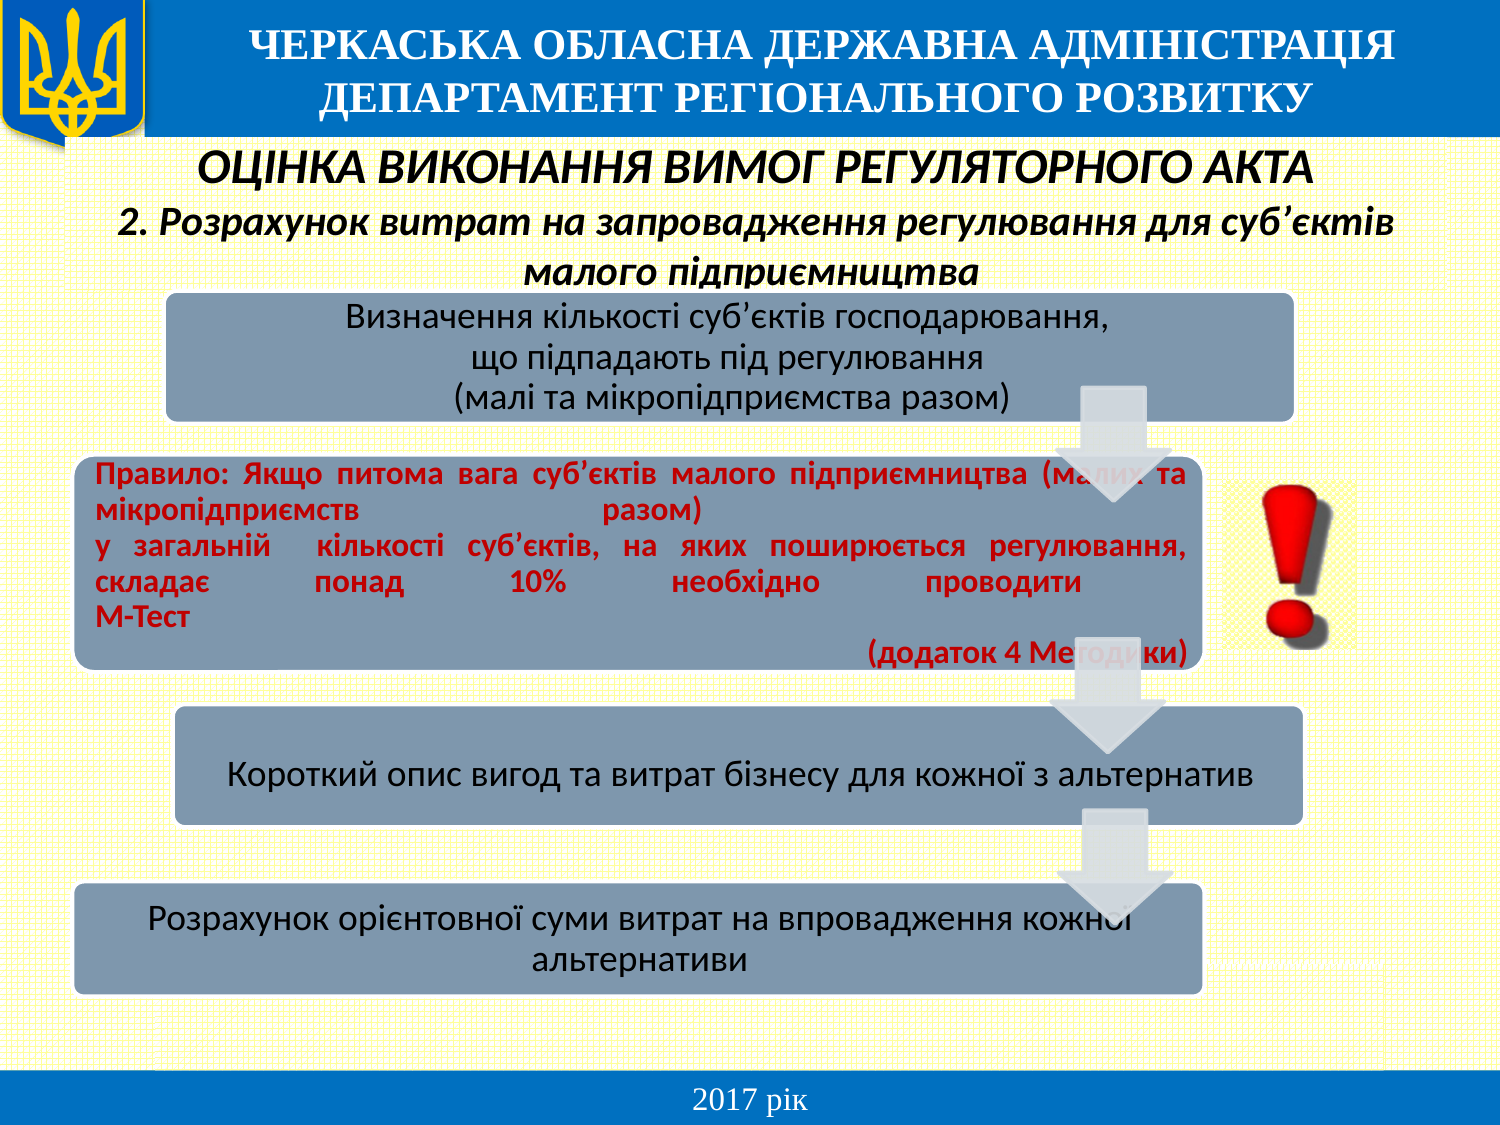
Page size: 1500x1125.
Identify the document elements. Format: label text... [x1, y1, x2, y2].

picture [1222, 479, 1356, 651]
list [41, 266, 1457, 1059]
title ЧЕРКАСЬКА ОБЛАСНА ДЕРЖАВНА АДМІНІСТРАЦІЯ ДЕПАРТАМЕНТ РЕГІОНАЛЬНОГО РОЗВИТКУ [151, 0, 1500, 138]
picture [0, 0, 145, 151]
text_box ОЦІНКА ВИКОНАННЯ ВИМОГ РЕГУЛЯТОРНОГО АКТА 2. Розрахунок витрат на запровадження регулювання для суб’єктів малого підприємництва [64, 137, 1447, 265]
text_box [155, 1067, 1384, 1071]
list 2017 рік [0, 1070, 1500, 1125]
